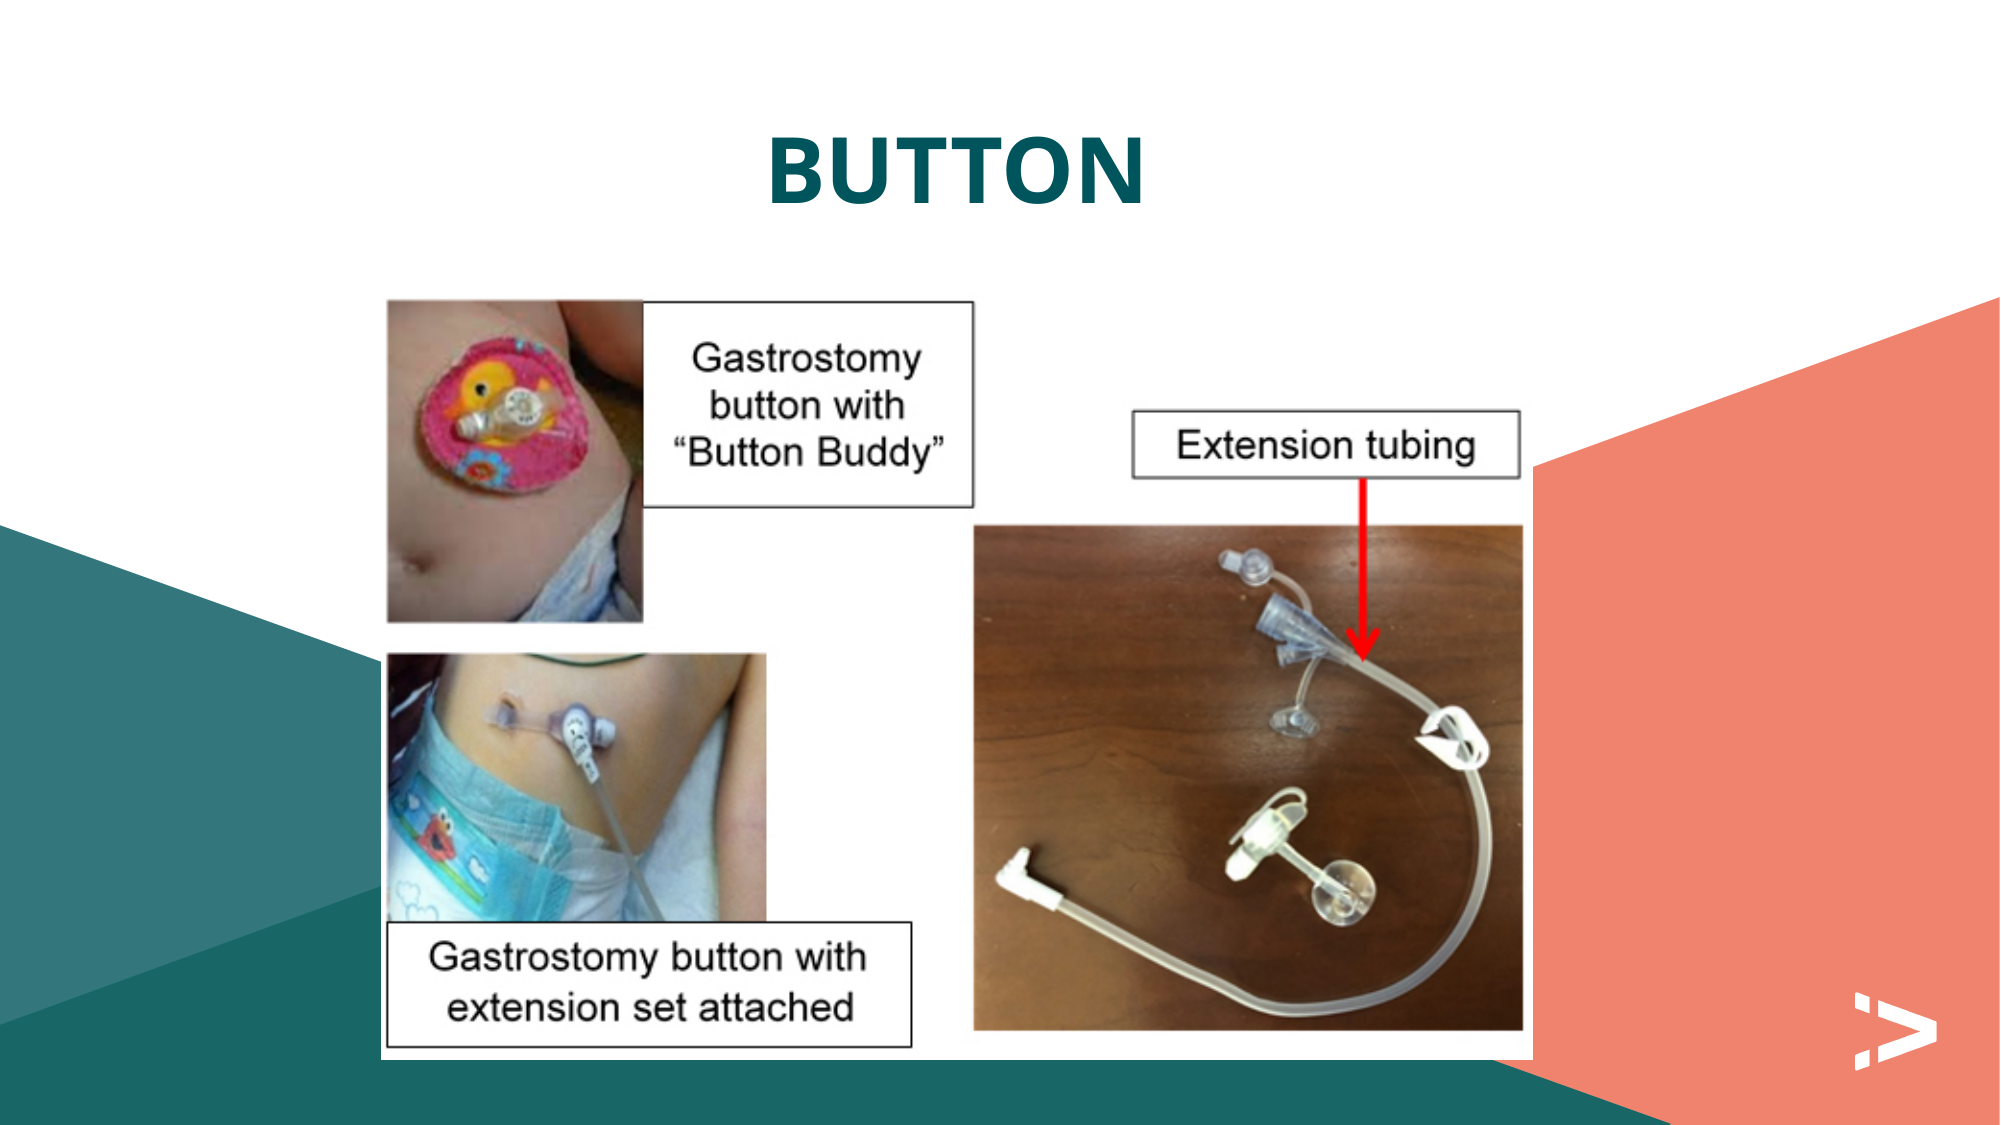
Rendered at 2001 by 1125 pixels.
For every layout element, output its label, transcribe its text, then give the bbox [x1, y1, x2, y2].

picture [0, 0, 2000, 1125]
title Button [94, 65, 1820, 283]
